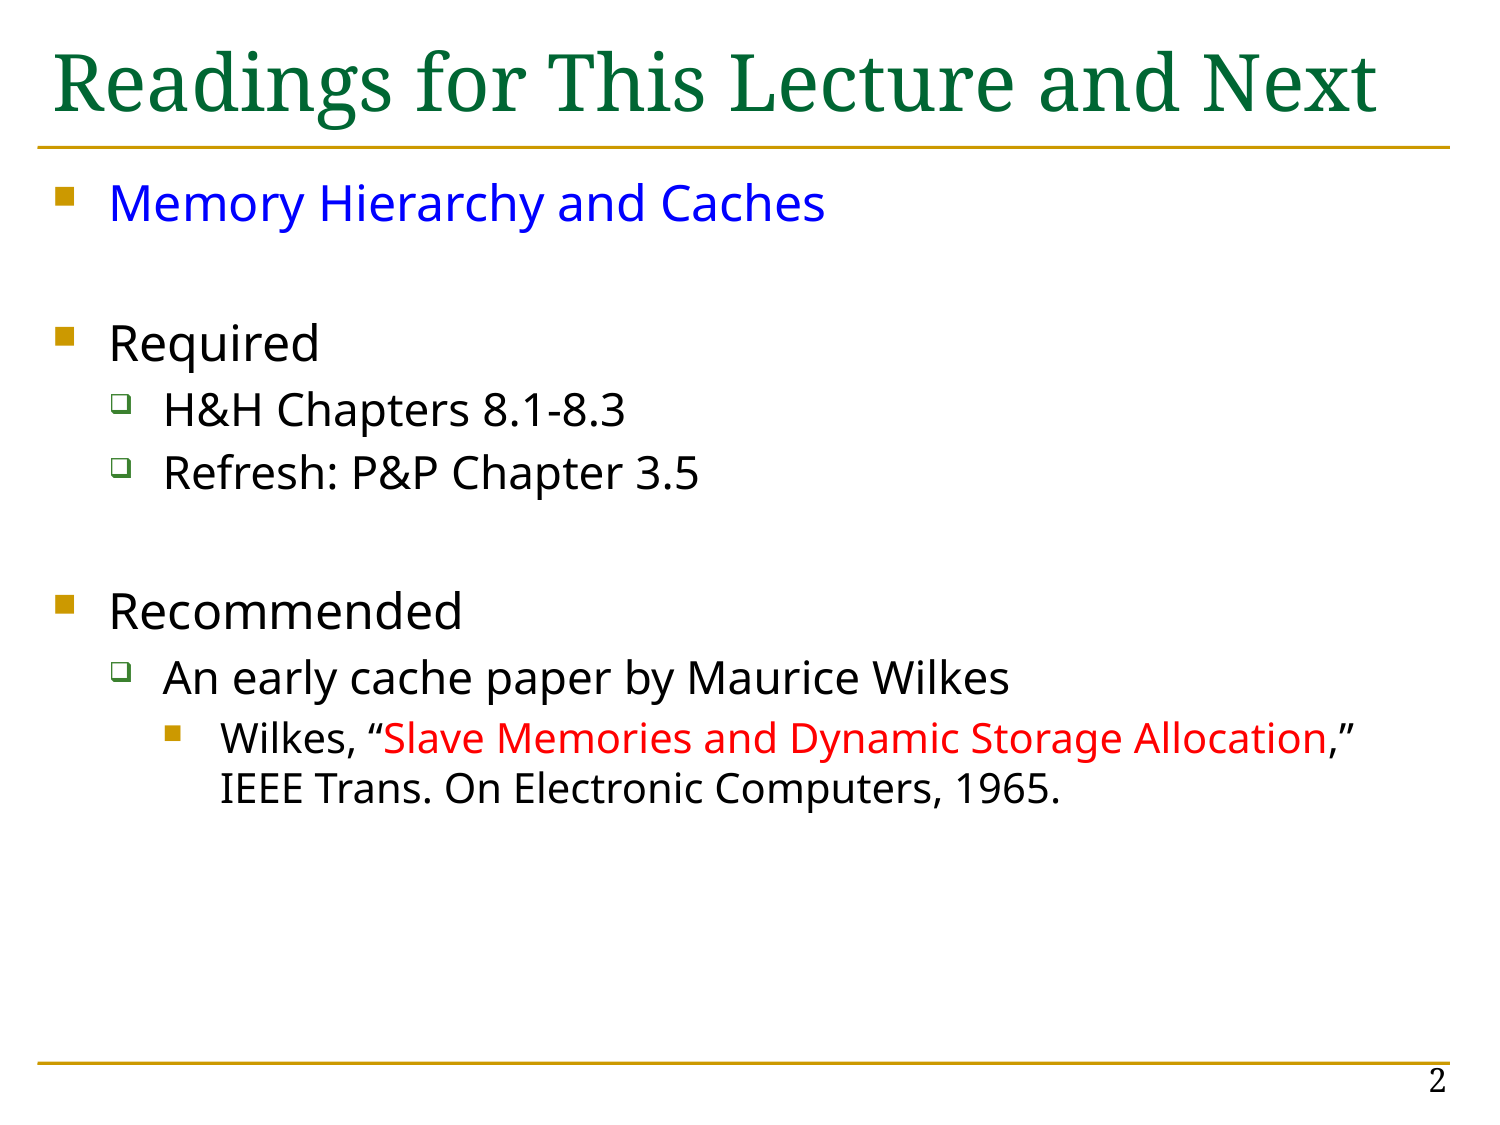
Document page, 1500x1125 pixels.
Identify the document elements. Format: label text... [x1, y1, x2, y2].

list Memory Hierarchy and Caches Required H&H Chapters 8.1-8.3 Refresh: P&P Chapter 3.5 Recommended An early cache paper by Maurice Wilkes Wilkes, “Slave Memories and Dynamic Storage Allocation,” IEEE Trans. On Electronic Computers, 1965. [37, 163, 1450, 1016]
title Readings for This Lecture and Next [37, 24, 1450, 163]
slide_number 2 [1111, 1036, 1462, 1112]
